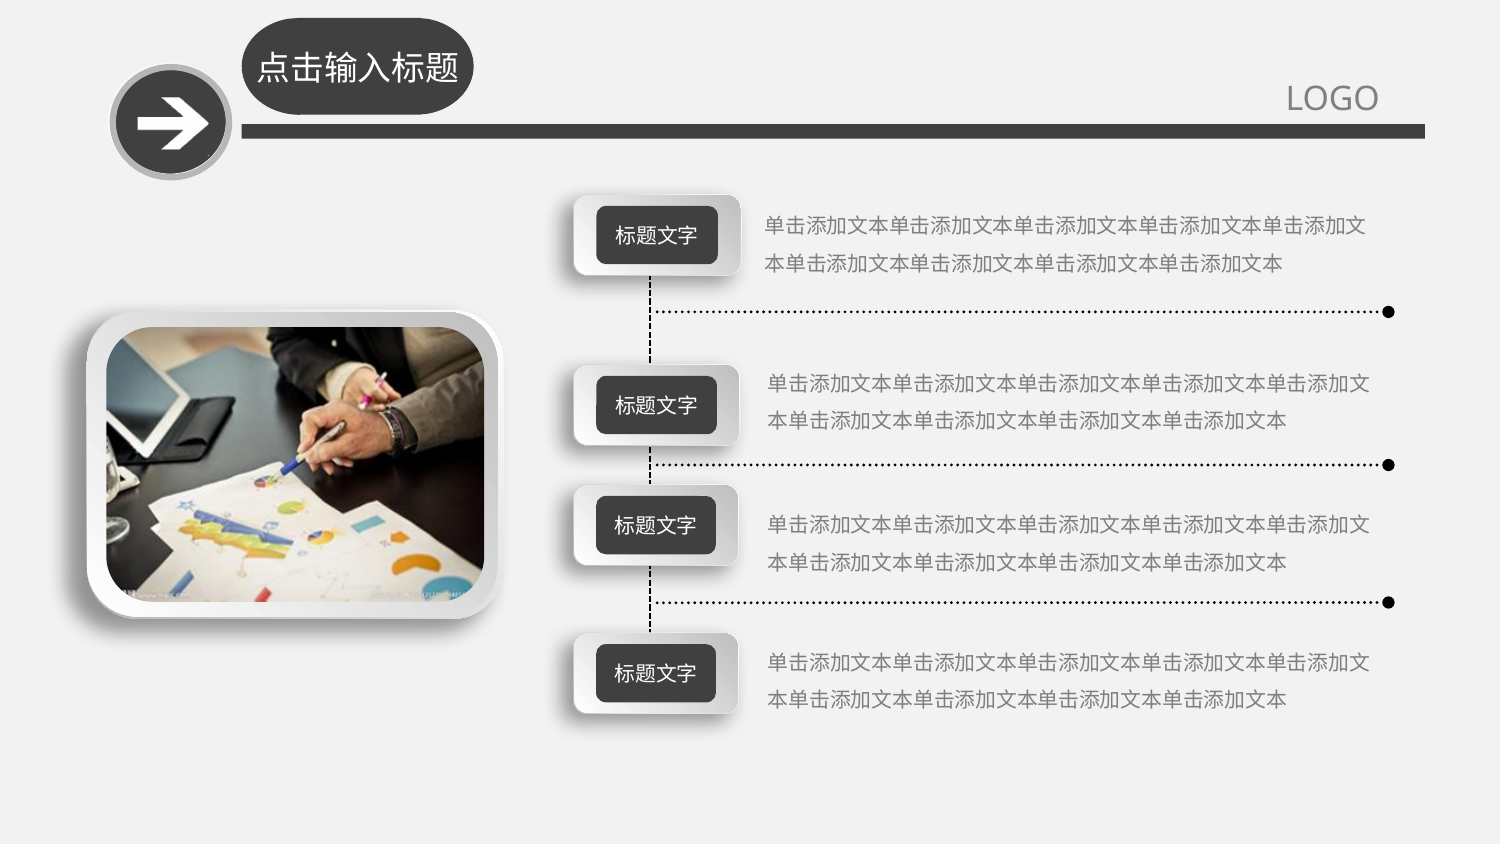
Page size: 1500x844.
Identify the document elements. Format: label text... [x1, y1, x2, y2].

text_box [241, 123, 1426, 140]
text_box 单击添加文本单击添加文本单击添加文本单击添加文本单击添加文本单击添加文本单击添加文本单击添加文本单击添加文本 [756, 690, 1389, 755]
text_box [110, 65, 229, 178]
text_box 单击添加文本单击添加文本单击添加文本单击添加文本单击添加文本单击添加文本单击添加文本单击添加文本单击添加文本 [753, 194, 1389, 240]
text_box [573, 194, 742, 276]
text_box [573, 364, 741, 446]
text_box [650, 240, 1389, 690]
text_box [573, 632, 739, 714]
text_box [86, 309, 504, 619]
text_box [573, 484, 739, 566]
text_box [241, 17, 487, 115]
text_box LOGO [1270, 69, 1404, 123]
